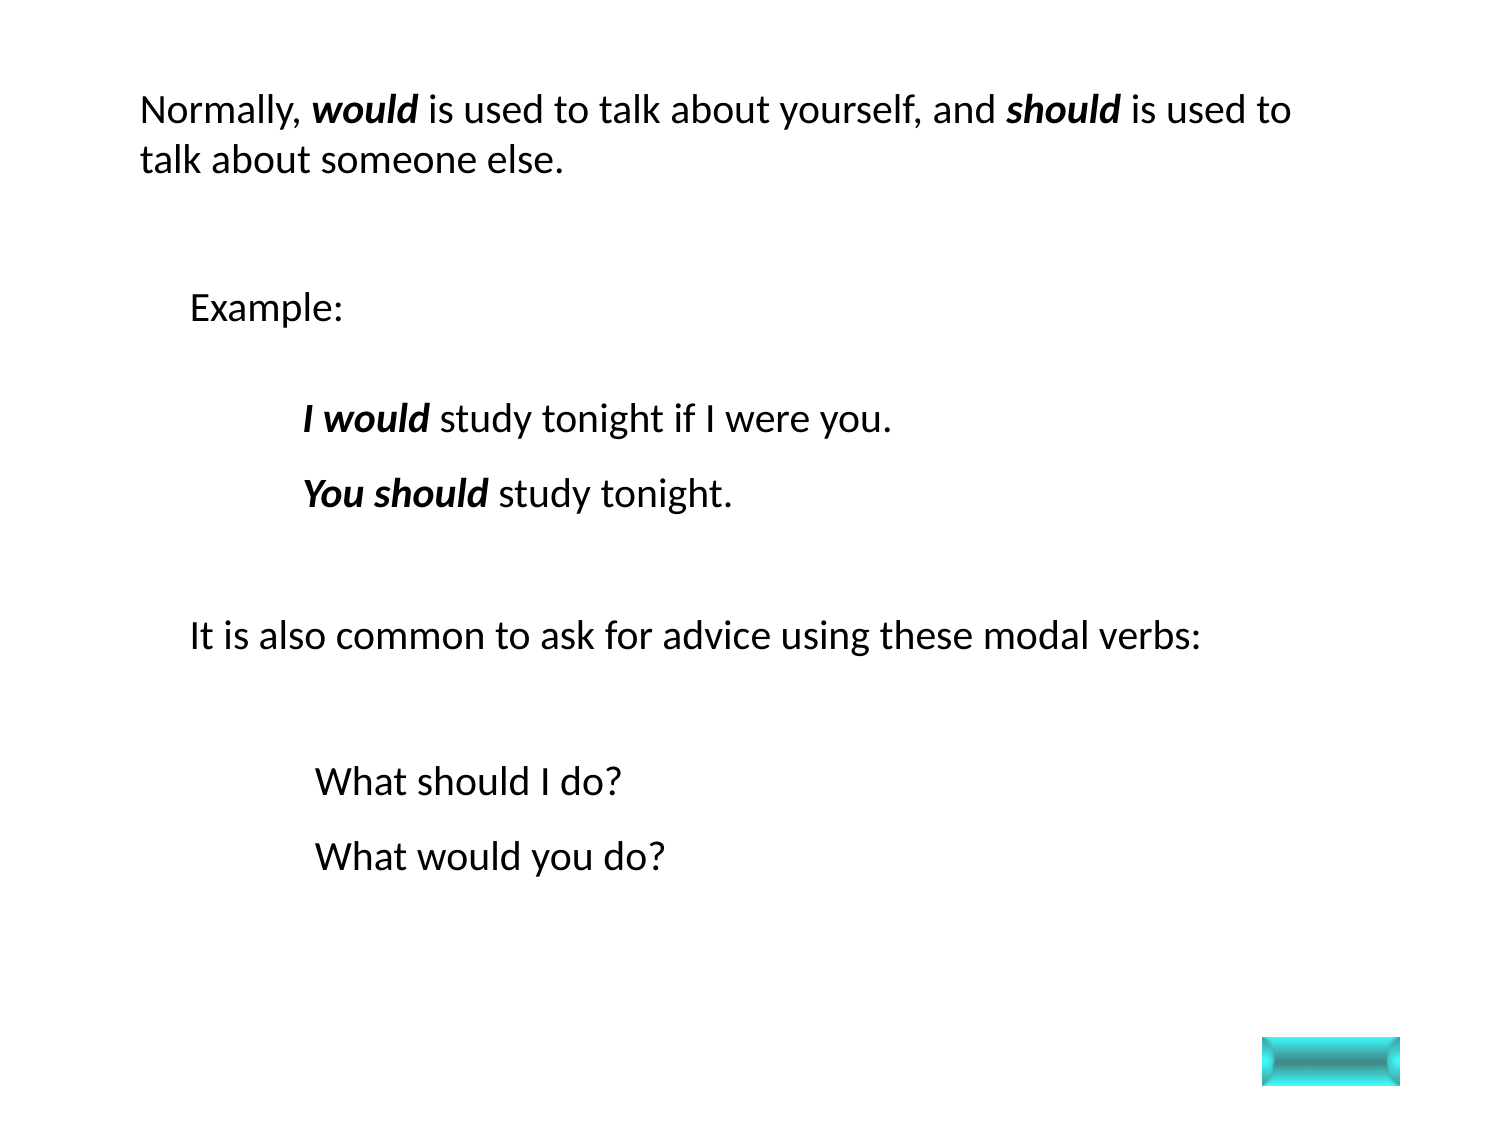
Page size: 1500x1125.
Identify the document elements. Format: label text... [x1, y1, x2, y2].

picture [1262, 1037, 1401, 1087]
text_box What should I do? What would you do? [300, 746, 713, 886]
text_box Example: [174, 271, 363, 337]
text_box Normally, would is used to talk about yourself, and should is used to talk about someone else. [125, 74, 1350, 190]
text_box It is also common to ask for advice using these modal verbs: [174, 600, 1225, 665]
text_box I would study tonight if I were you. You should study tonight. [287, 383, 913, 524]
